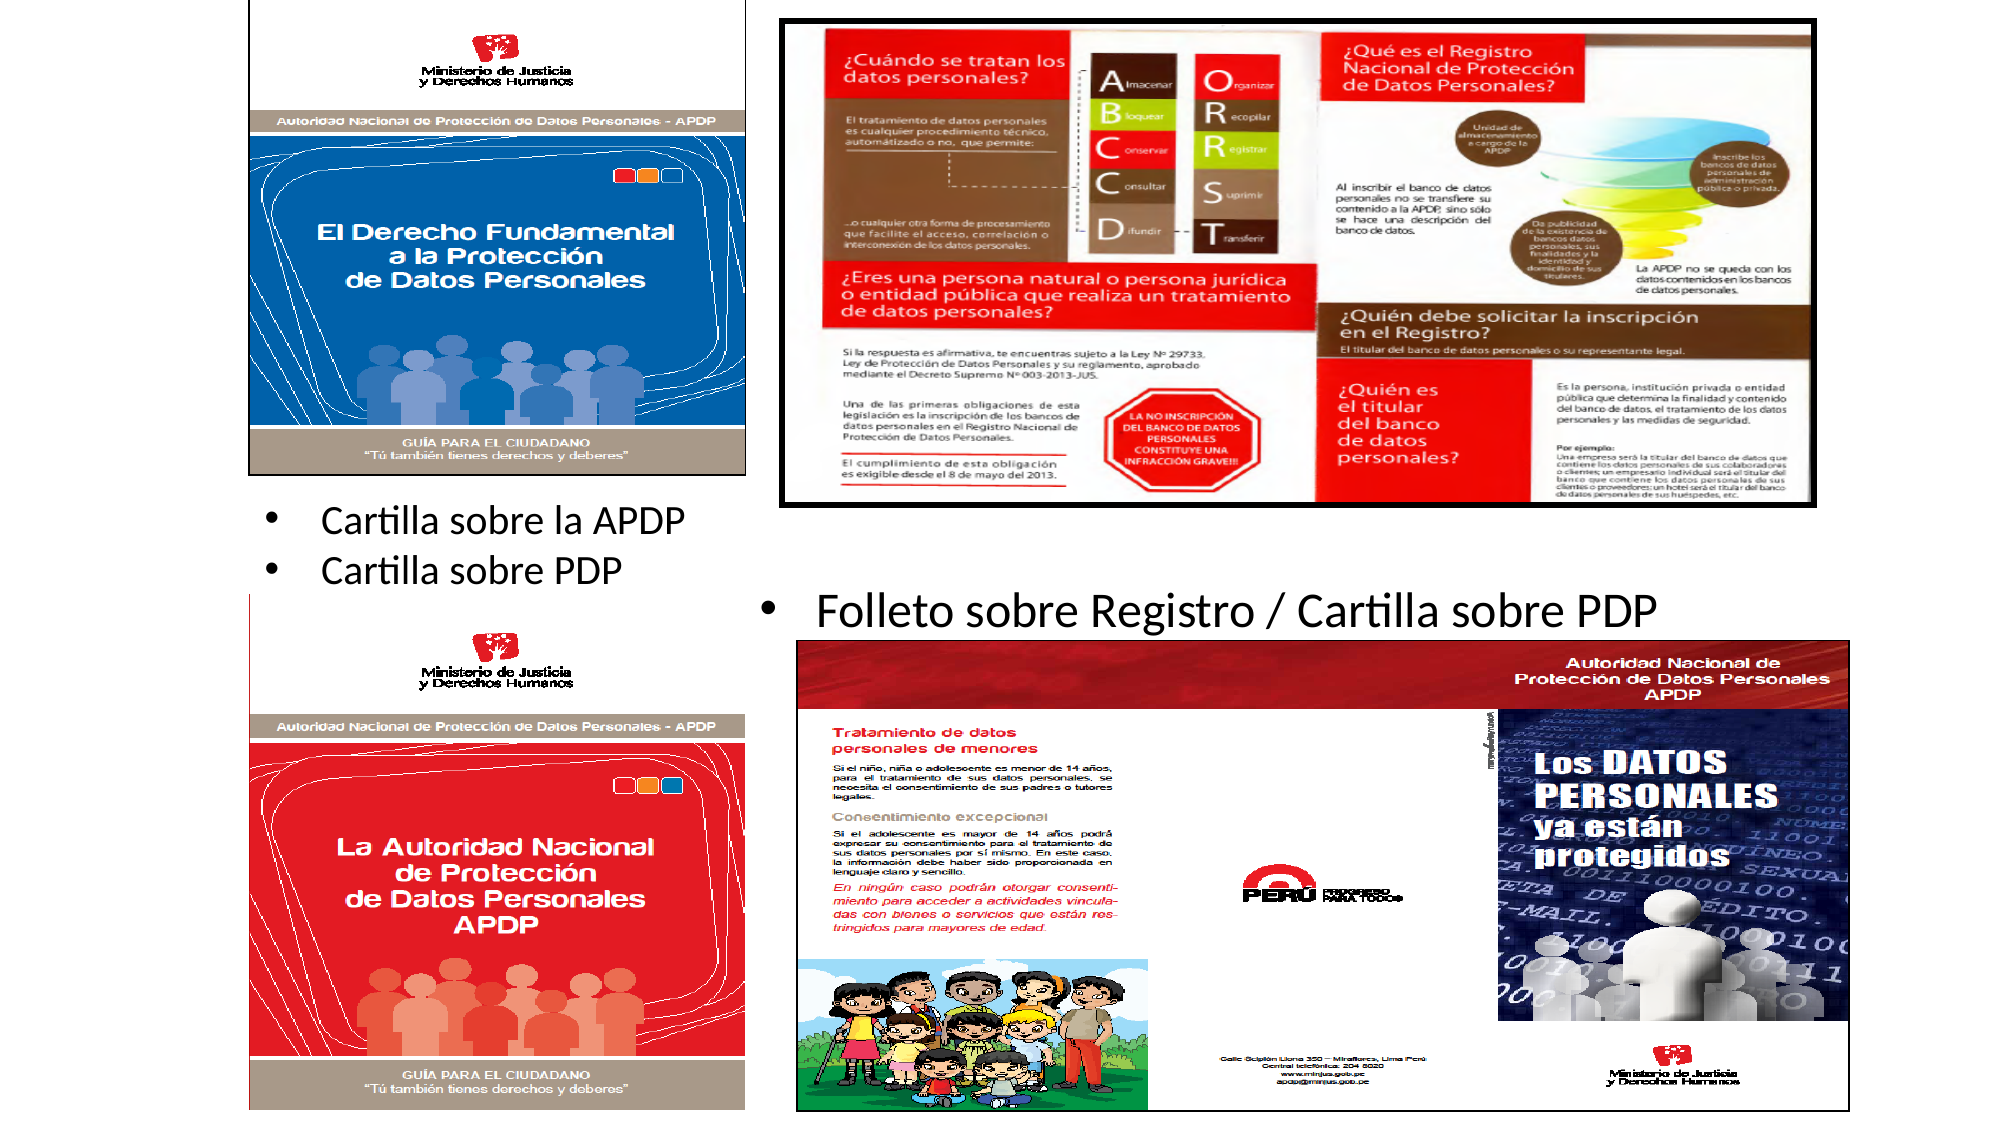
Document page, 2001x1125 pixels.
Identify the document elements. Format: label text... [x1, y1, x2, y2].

picture [785, 24, 1811, 502]
picture [249, 0, 745, 475]
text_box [249, 594, 745, 1110]
text_box Folleto sobre Registro / Cartilla sobre PDP [745, 569, 1750, 705]
picture [797, 641, 1849, 1110]
text_box Cartilla sobre la APDP Cartilla sobre PDP [249, 485, 777, 601]
